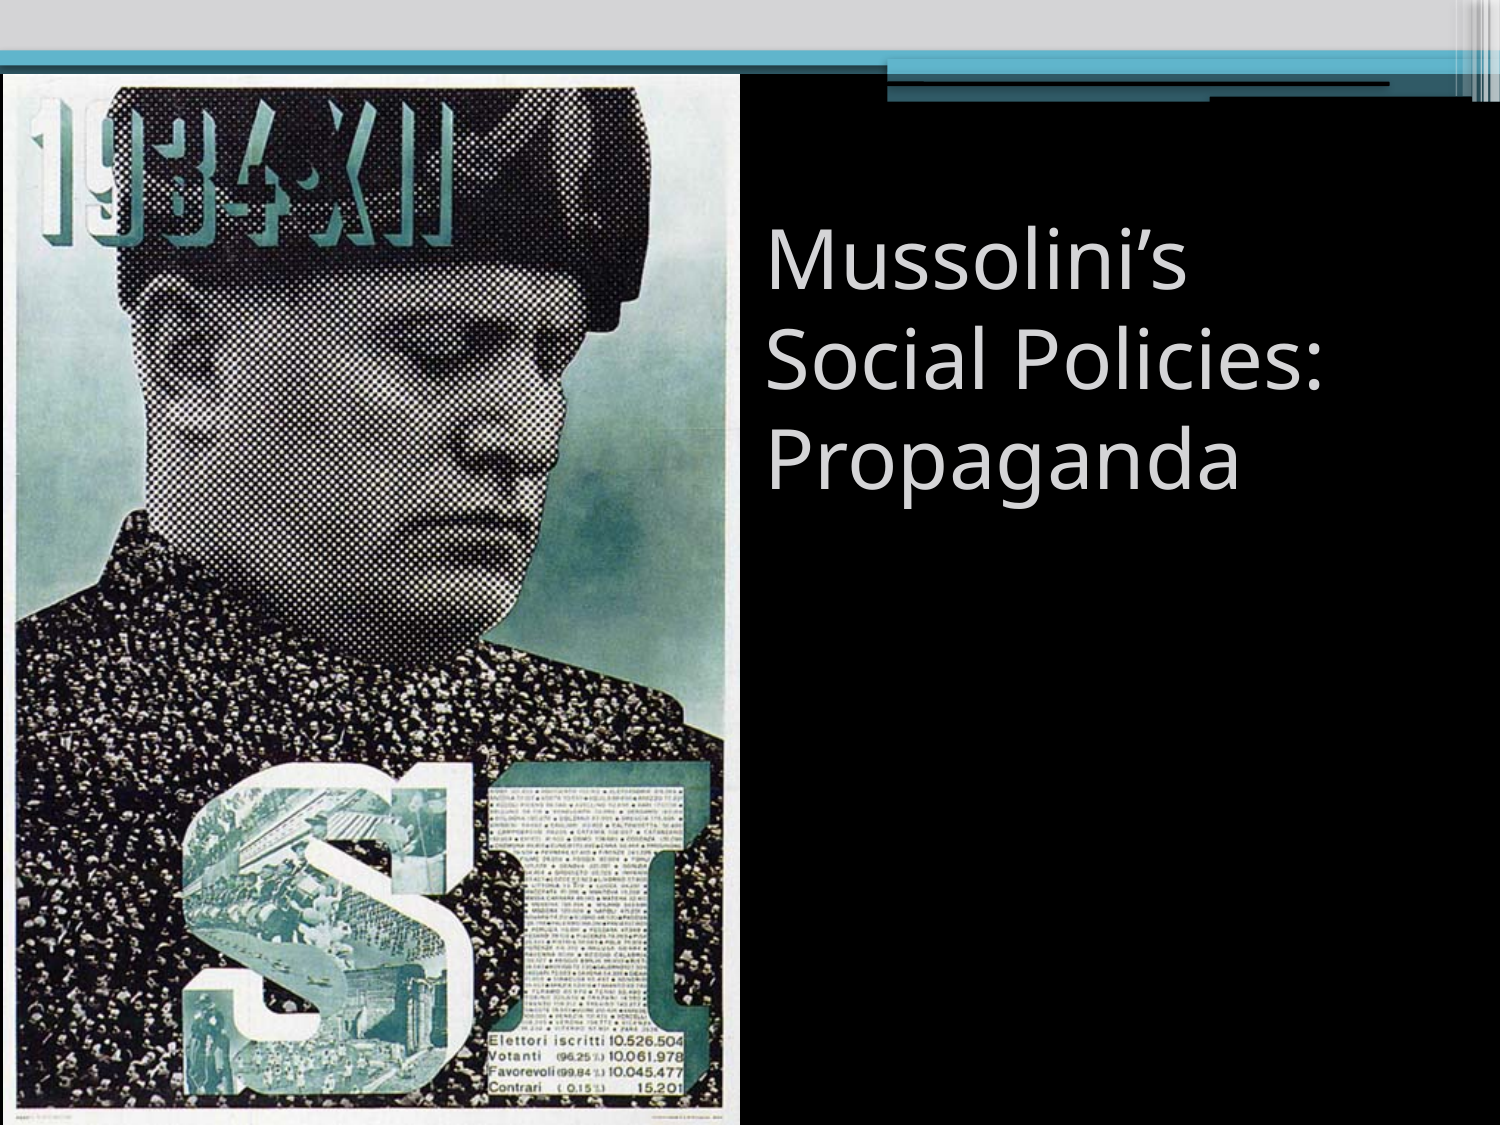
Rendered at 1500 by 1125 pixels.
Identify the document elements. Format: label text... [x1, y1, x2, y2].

title Mussolini’s Social Policies: Propaganda [1211, 112, 1500, 600]
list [0, 74, 1206, 1125]
